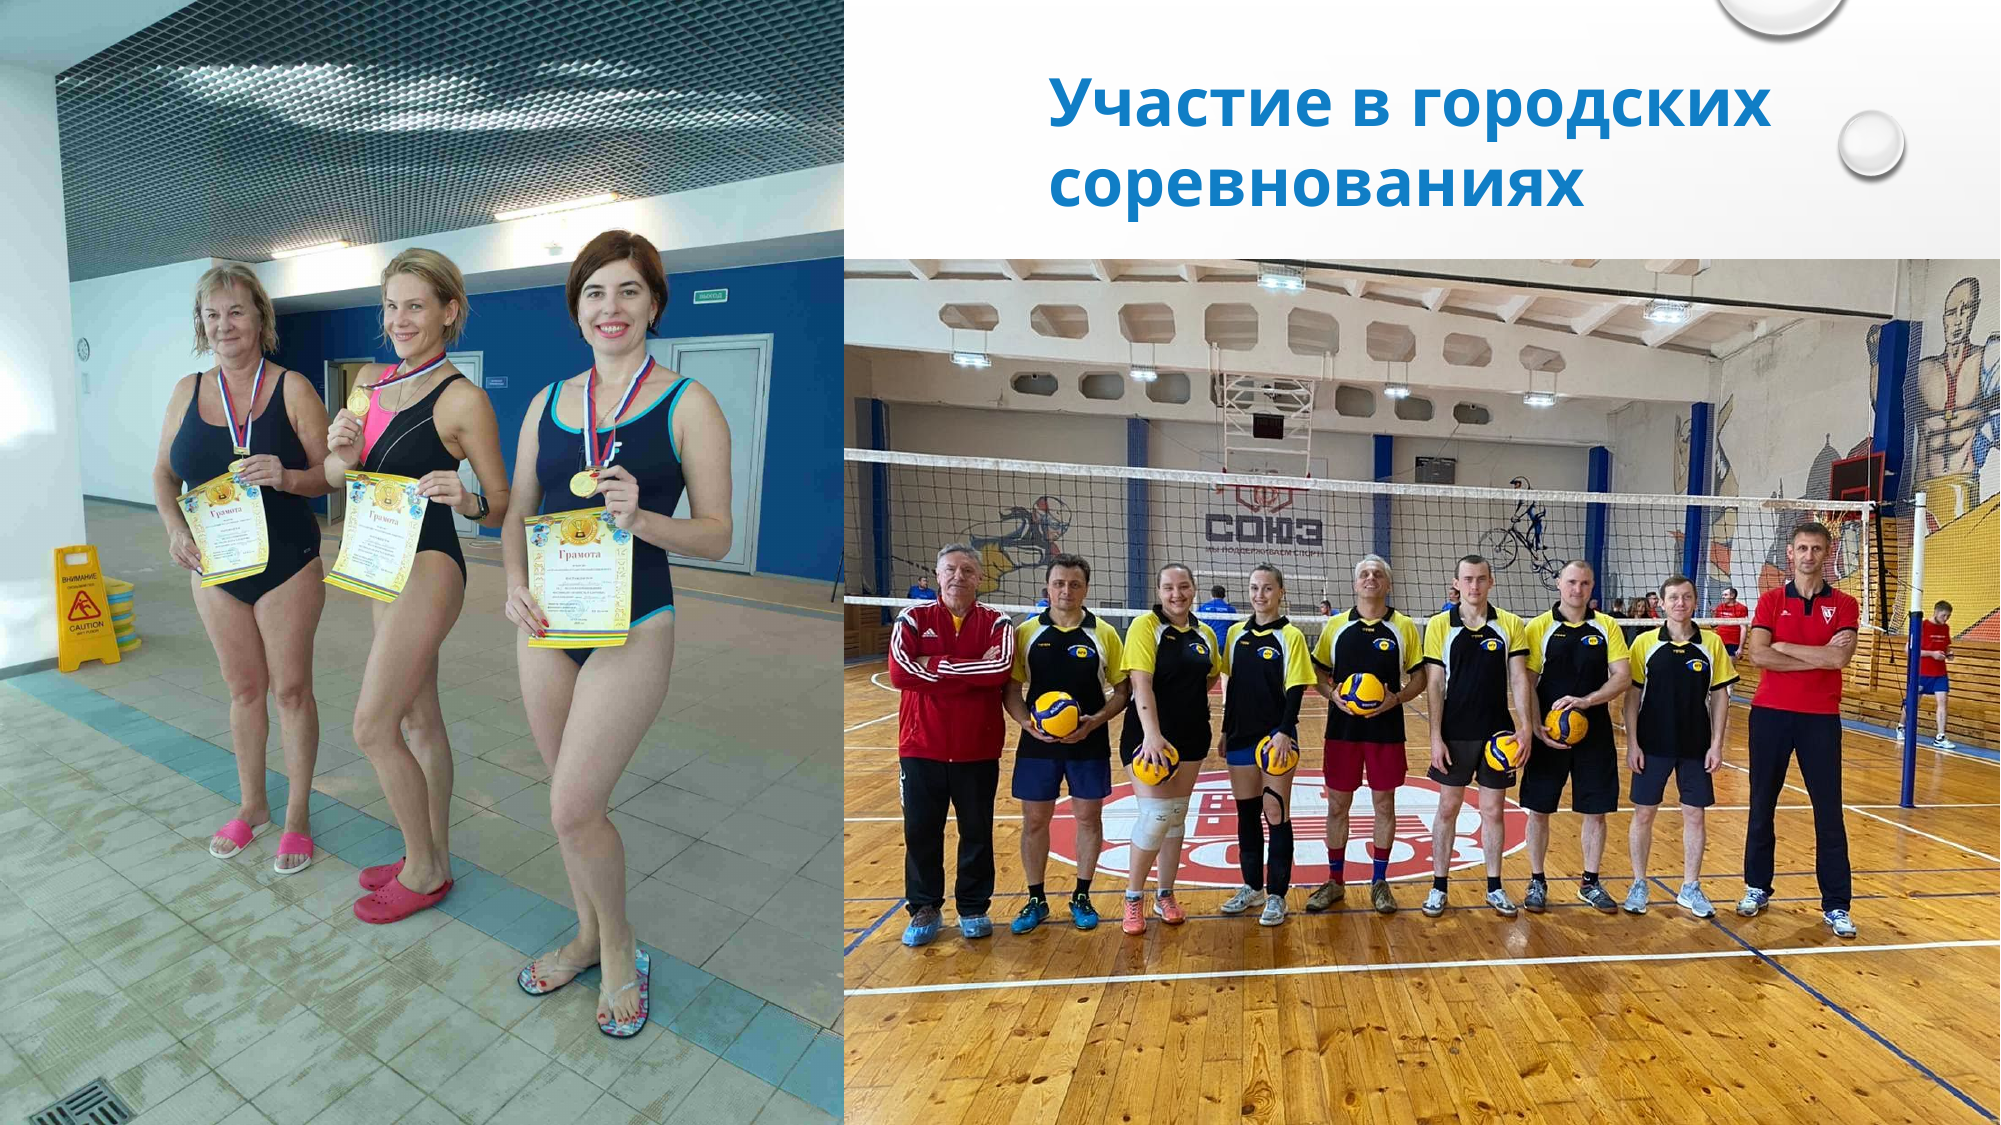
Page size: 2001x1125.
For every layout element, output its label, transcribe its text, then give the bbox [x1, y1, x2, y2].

text_box Участие в городских соревнованиях [1033, 52, 1976, 257]
picture [0, 0, 2000, 1125]
